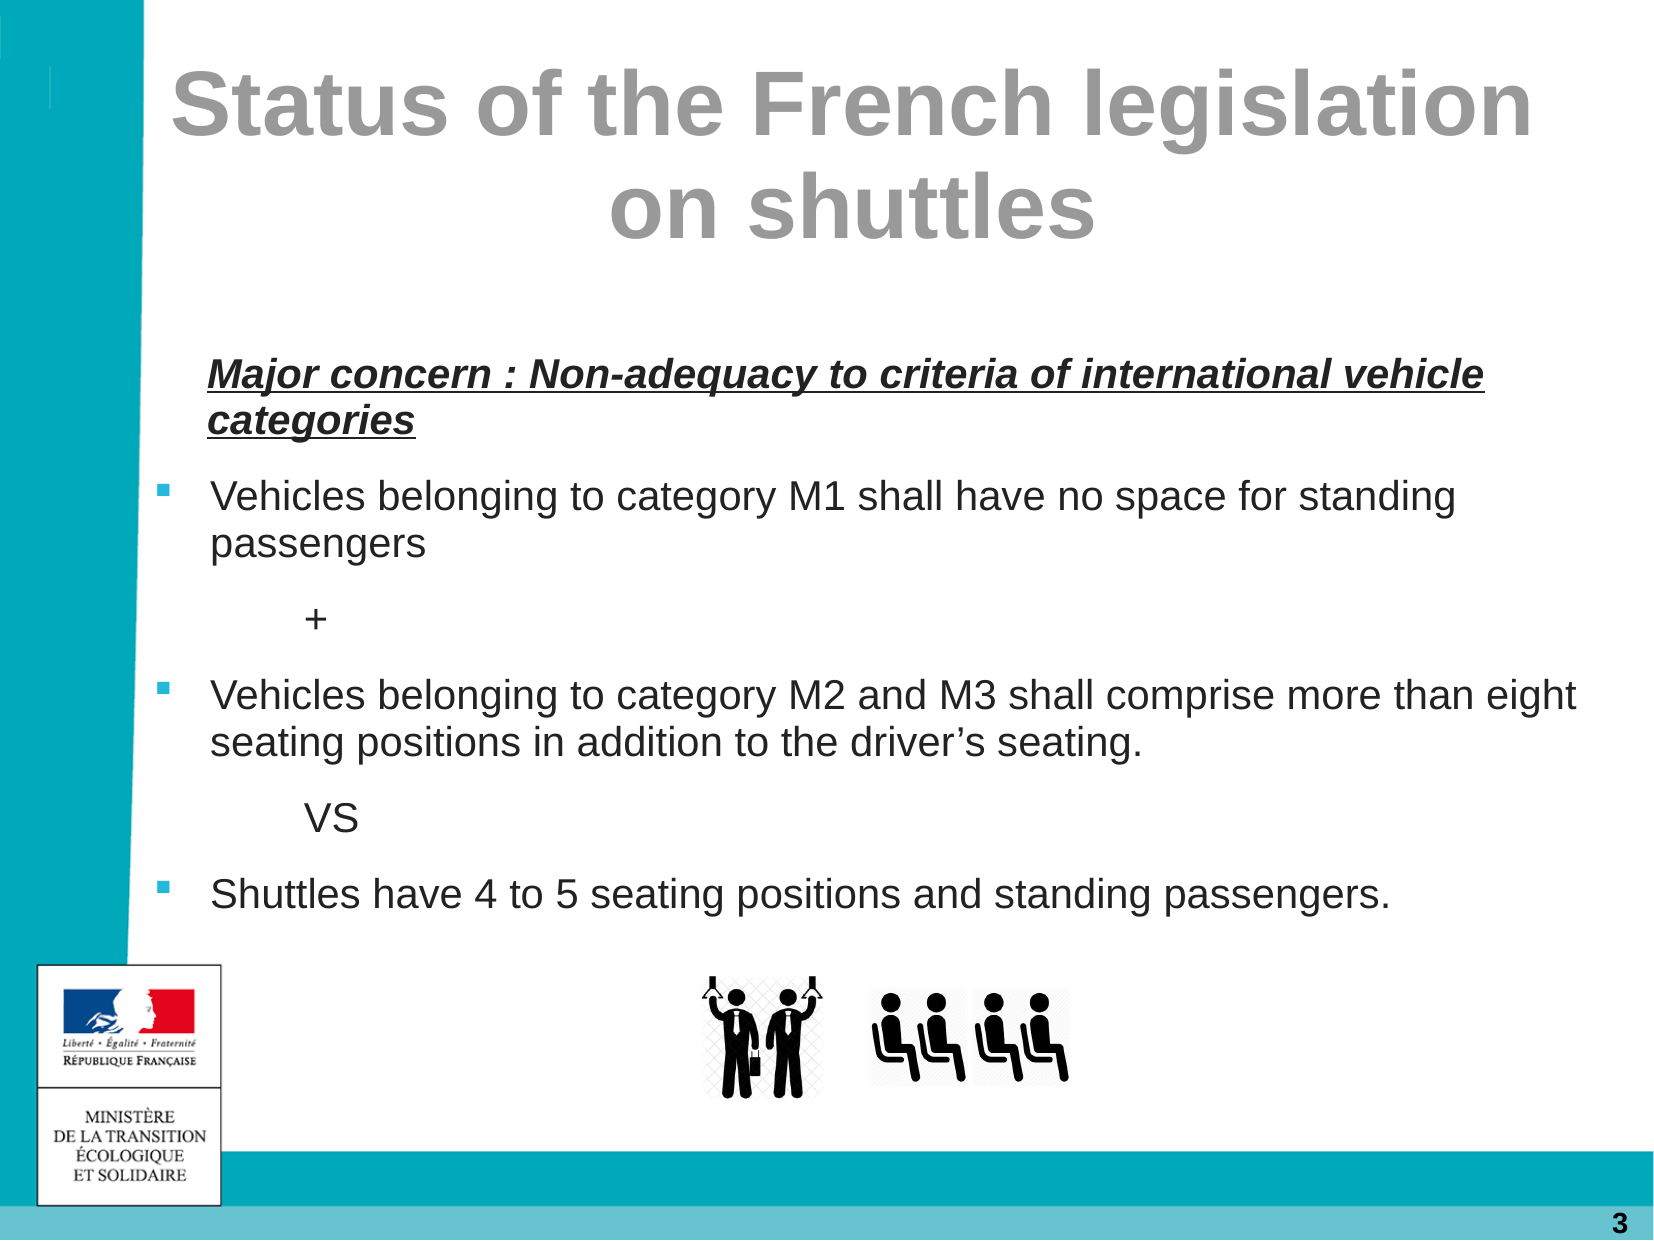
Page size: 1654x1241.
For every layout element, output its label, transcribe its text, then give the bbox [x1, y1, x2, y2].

list Major concern : Non-adequacy to criteria of international vehicle categories Vehicles belonging to category M1 shall have no space for standing passengers + Vehicles belonging to category M2 and M3 shall comprise more than eight seating positions in addition to the driver’s seating. VS Shuttles have 4 to 5 seating positions and standing passengers. [136, 301, 1595, 904]
picture [0, 0, 1654, 1240]
slide_number 3 [1464, 1207, 1629, 1241]
title Status of the French legislation on shuttles [136, 50, 1571, 256]
